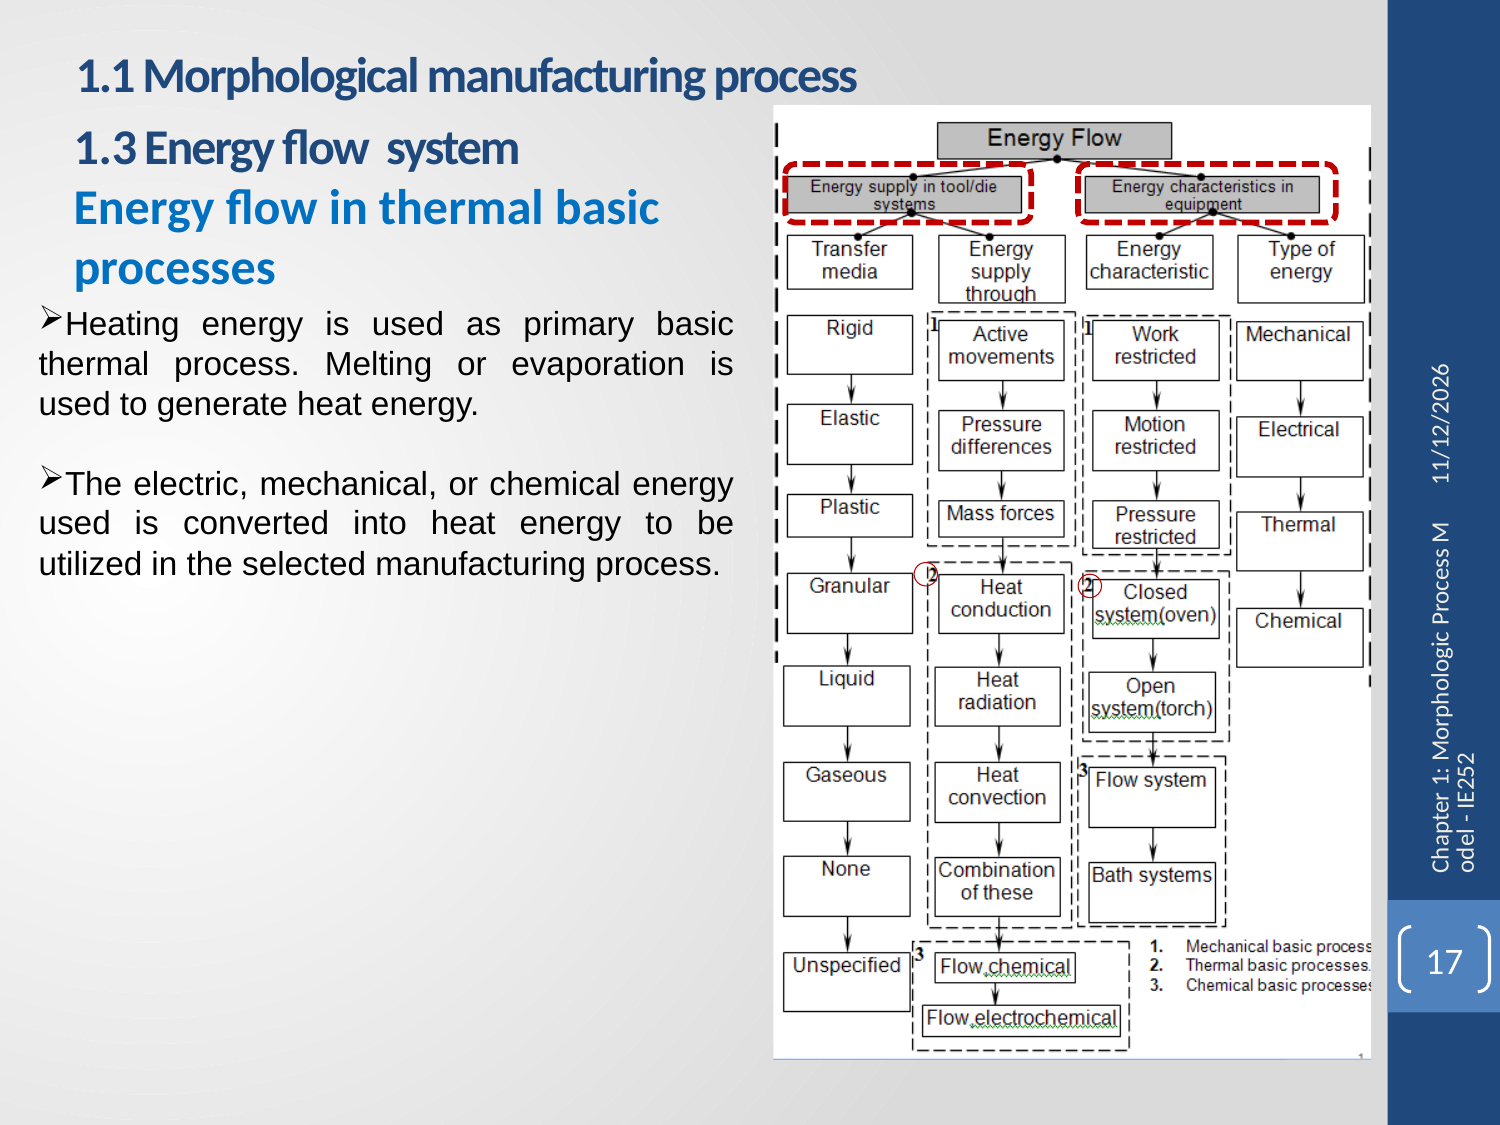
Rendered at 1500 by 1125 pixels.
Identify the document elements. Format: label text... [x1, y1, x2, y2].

footer Chapter 1: Morphologic Process Model - IE252 [1408, 500, 1469, 889]
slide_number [1408, 100, 1469, 500]
picture [773, 105, 1372, 1060]
slide_number 17 [1397, 925, 1492, 994]
text_box 1.1 Morphological manufacturing process [60, 35, 883, 200]
text_box Heating energy is used as primary basic thermal process. Melting or evaporation is used to generate heat energy. The electric, mechanical, or chemical energy used is converted into heat energy to be utilized in the selected manufacturing process. [23, 294, 750, 590]
text_box 3 Energy flow system Energy flow in thermal basic processes [58, 107, 762, 422]
